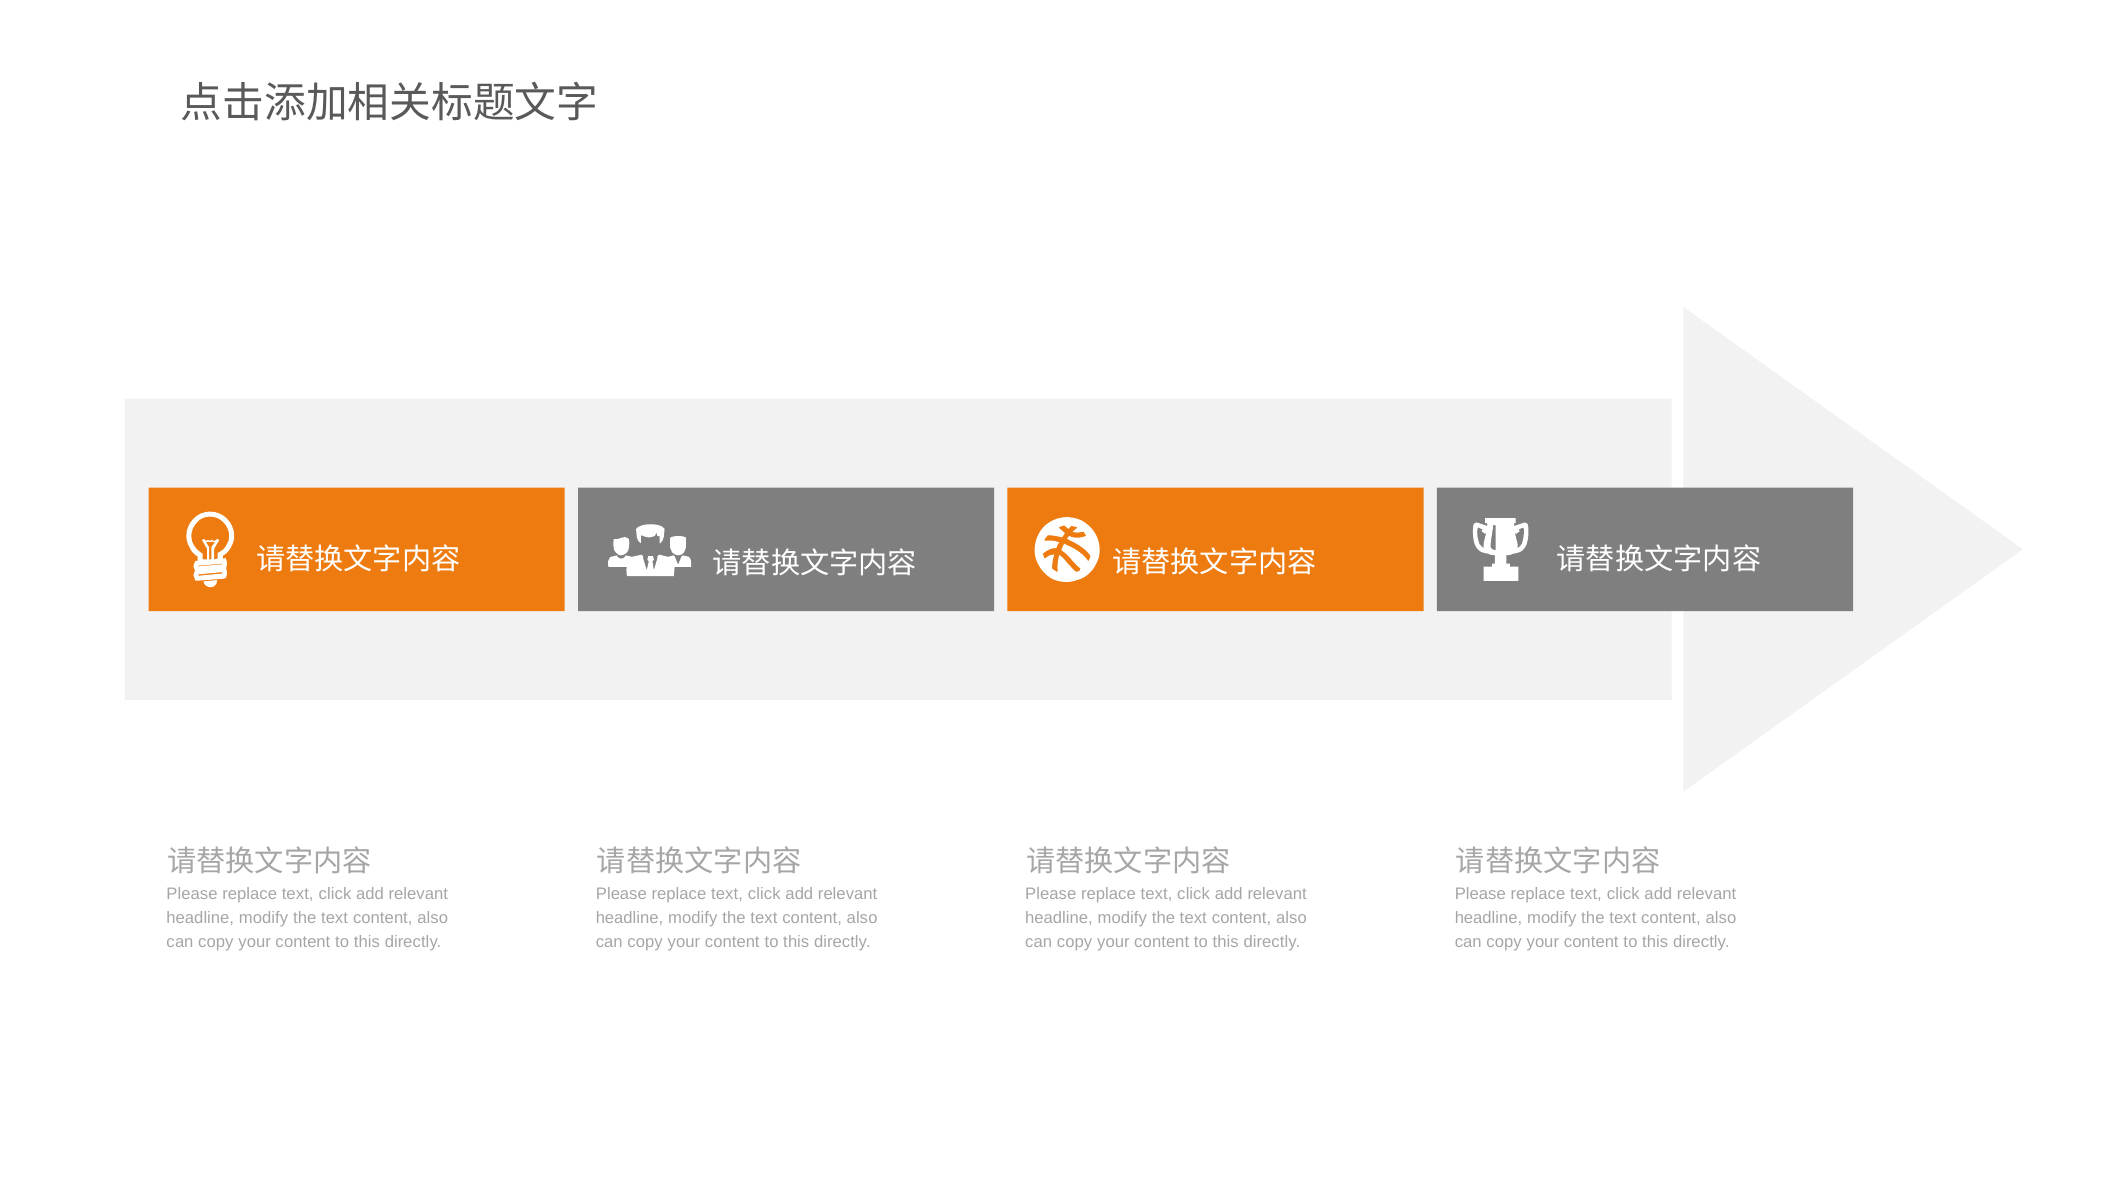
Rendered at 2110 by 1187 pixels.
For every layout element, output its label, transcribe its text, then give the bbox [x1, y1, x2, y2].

text_box Please replace text, click add relevant headline, modify the text content, also can copy your content to this directly. [1440, 871, 1752, 959]
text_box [148, 487, 565, 612]
text_box 请替换文字内容 [1011, 828, 1246, 885]
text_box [1436, 487, 1854, 612]
text_box 请替换文字内容 [582, 828, 817, 885]
text_box Please replace text, click add relevant headline, modify the text content, also can copy your content to this directly. [1010, 871, 1323, 959]
text_box 请替换文字内容 [1441, 828, 1676, 885]
text_box 点击添加相关标题文字 [144, 54, 635, 147]
text_box [1682, 305, 2025, 794]
text_box Please replace text, click add relevant headline, modify the text content, also can copy your content to this directly. [151, 871, 464, 959]
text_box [577, 487, 995, 612]
text_box 请替换文字内容 [152, 828, 388, 885]
text_box [124, 397, 1673, 701]
text_box Please replace text, click add relevant headline, modify the text content, also can copy your content to this directly. [581, 871, 893, 959]
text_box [1007, 487, 1424, 612]
text_box 点击添加相关标题文字 [135, 44, 625, 137]
